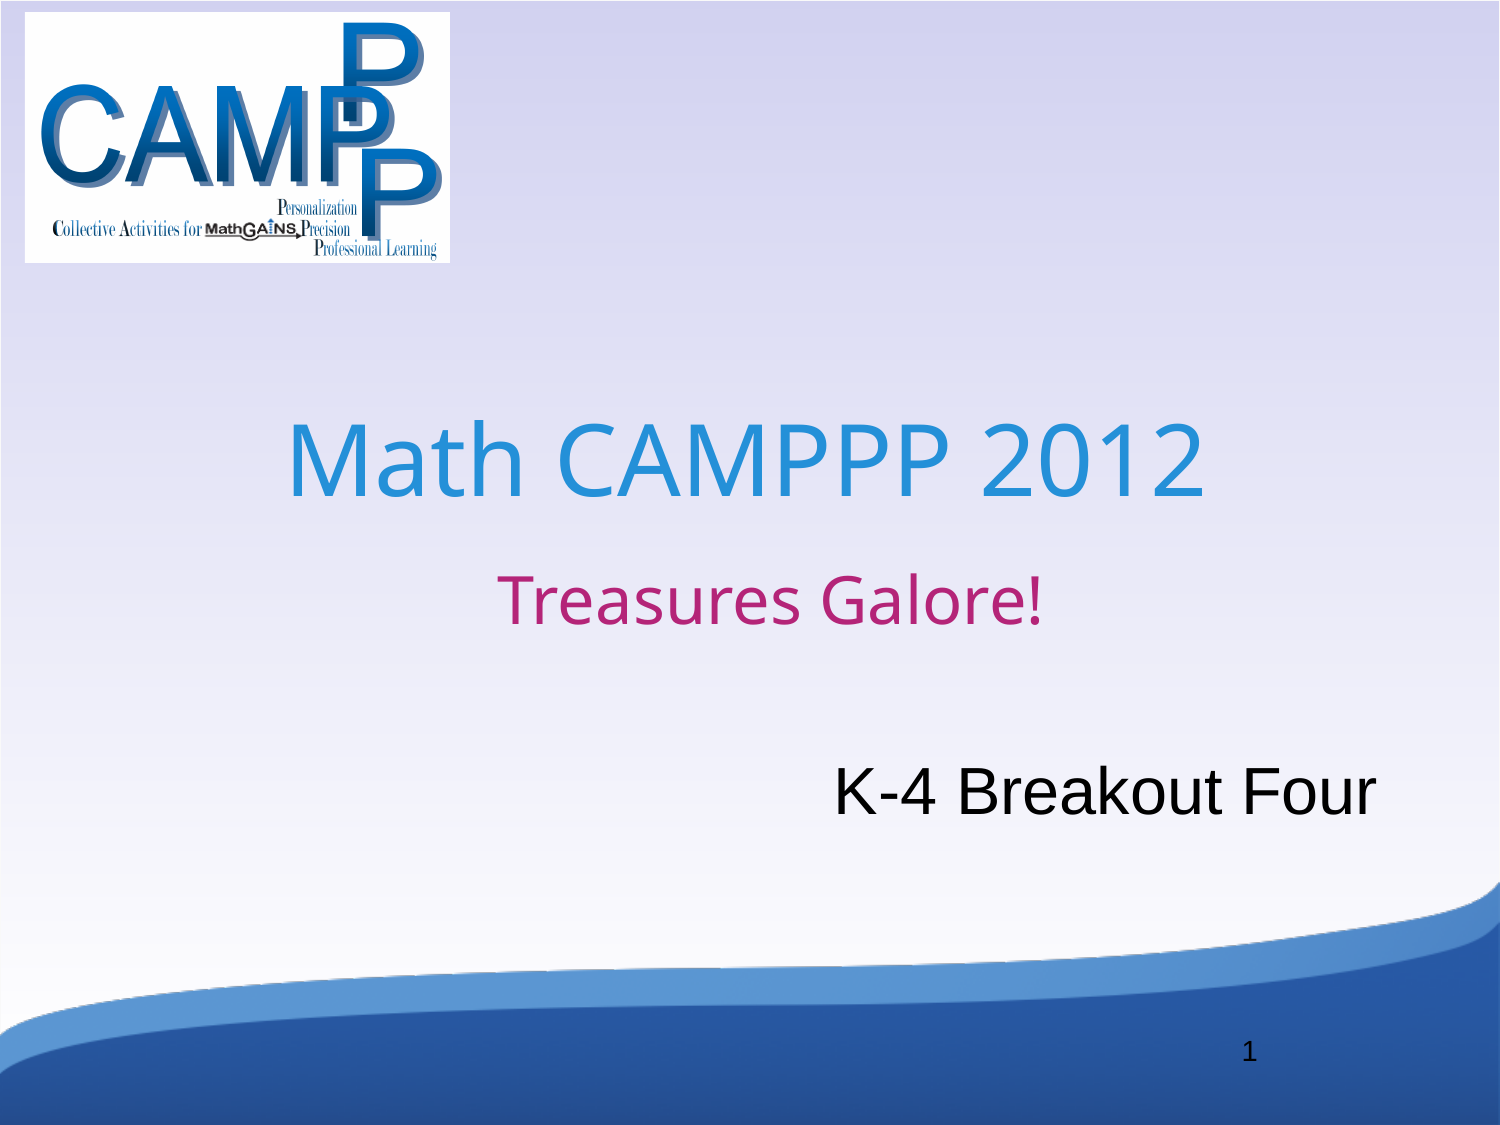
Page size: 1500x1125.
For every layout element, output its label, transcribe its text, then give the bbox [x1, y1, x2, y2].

title Math CAMPPP 2012 [86, 261, 1414, 651]
picture [0, 878, 1500, 1125]
picture [24, 12, 451, 263]
list Treasures Galore! K-4 Breakout Four [149, 549, 1401, 876]
text_box [0, 0, 1500, 877]
